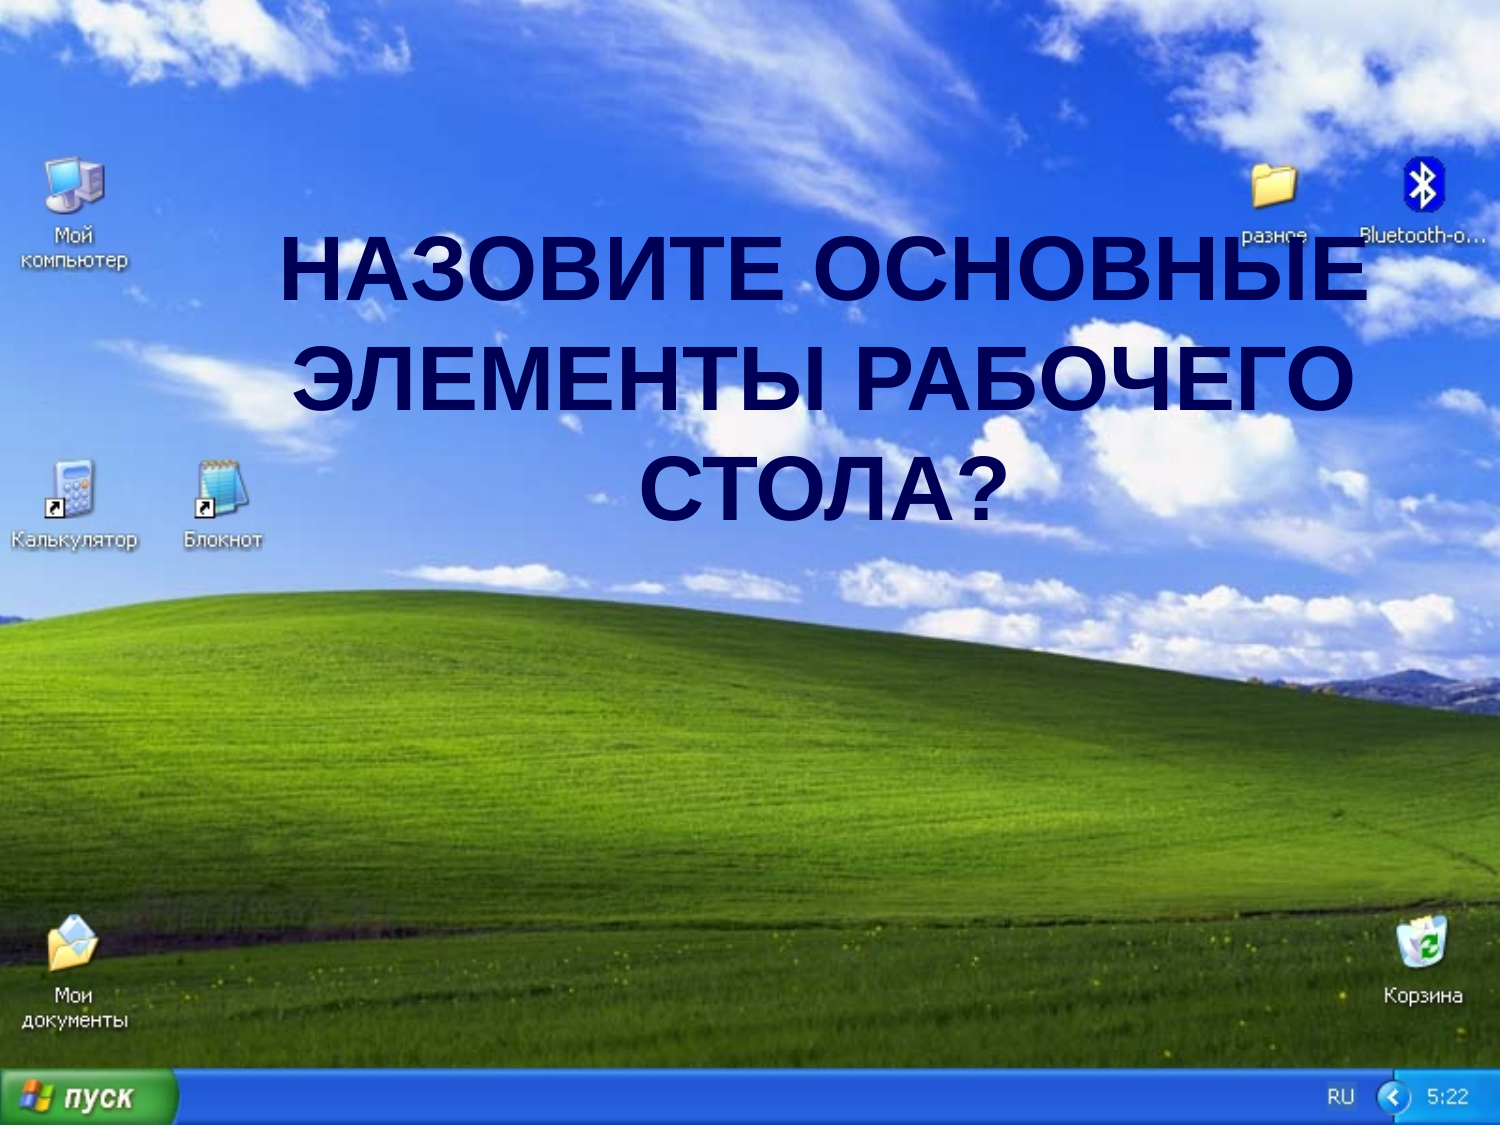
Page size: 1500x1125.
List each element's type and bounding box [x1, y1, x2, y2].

list [0, 0, 1500, 1125]
